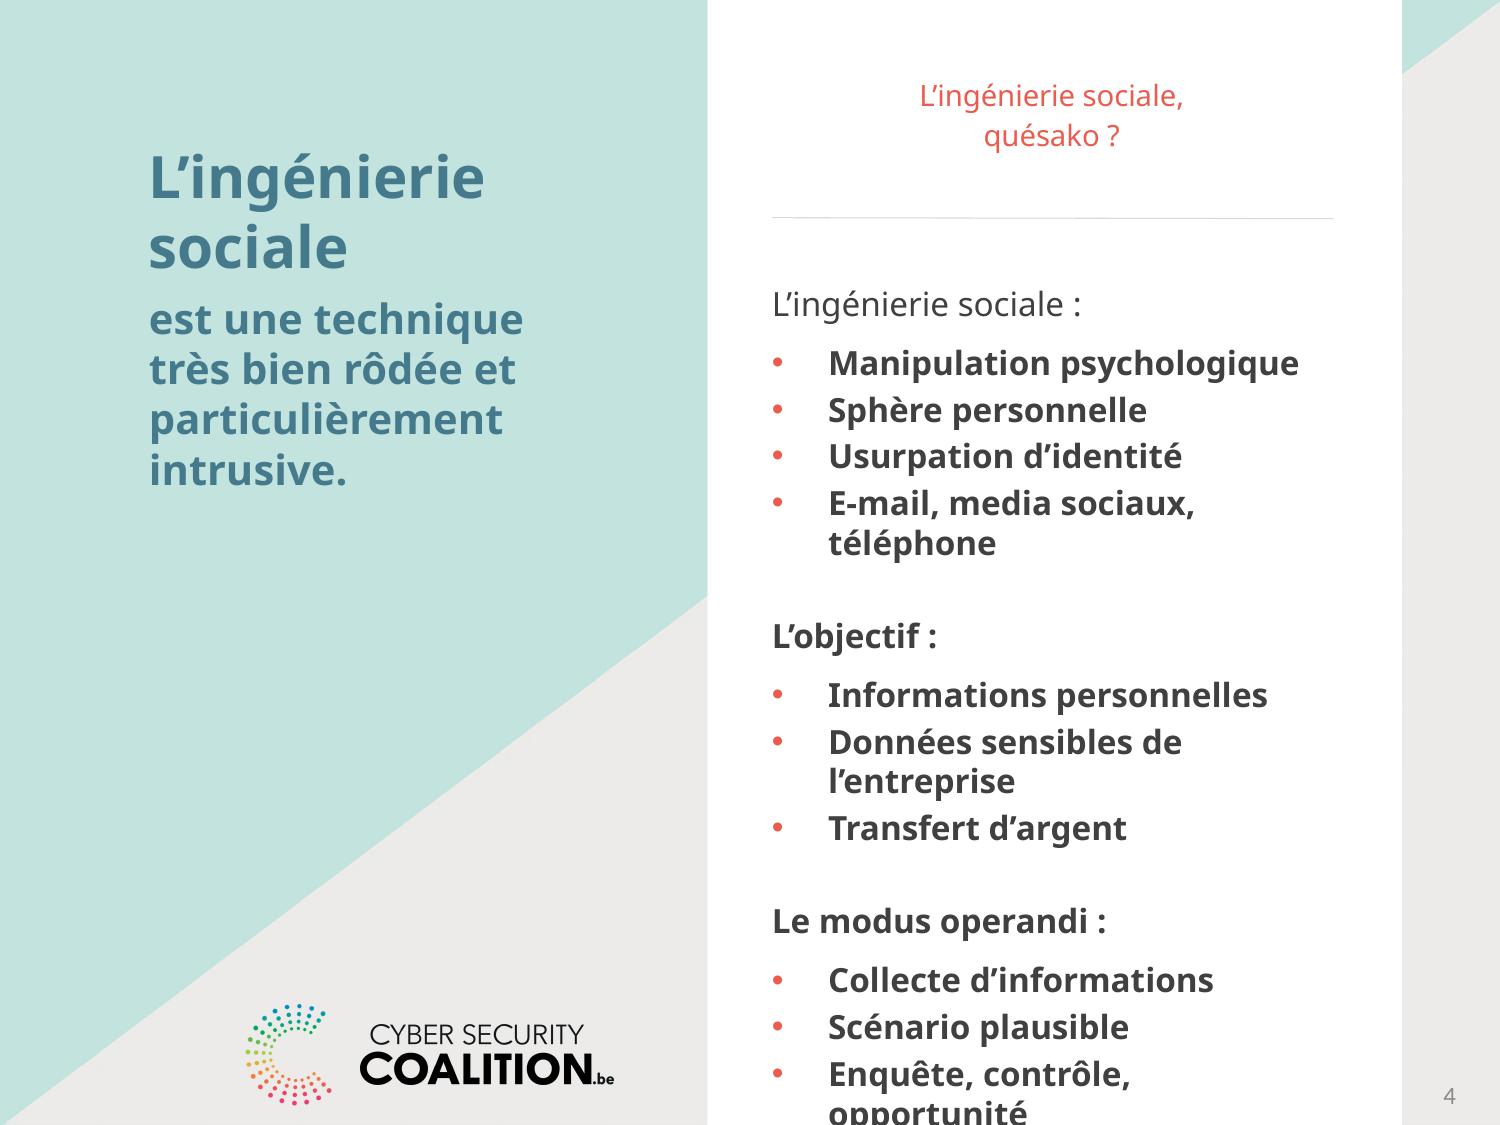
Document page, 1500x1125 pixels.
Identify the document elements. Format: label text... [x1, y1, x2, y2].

title L’ingénierie sociale, quésako ? [750, 67, 1362, 163]
picture [0, 0, 1500, 1125]
slide_number 4 [1400, 1063, 1500, 1125]
list L’ingénierie sociale : Manipulation psychologique Sphère personnelle Usurpation d’identité E-mail, media sociaux, téléphone L’objectif : Informations personnelles Données sensibles de l’entreprise Transfert d’argent Le modus operandi : Collecte d’informations Scénario plausible Enquête, contrôle, opportunité [756, 275, 1349, 1018]
text_box L’ingénierie sociale est une technique très bien rôdée et particulièrement intrusive. [134, 133, 566, 501]
